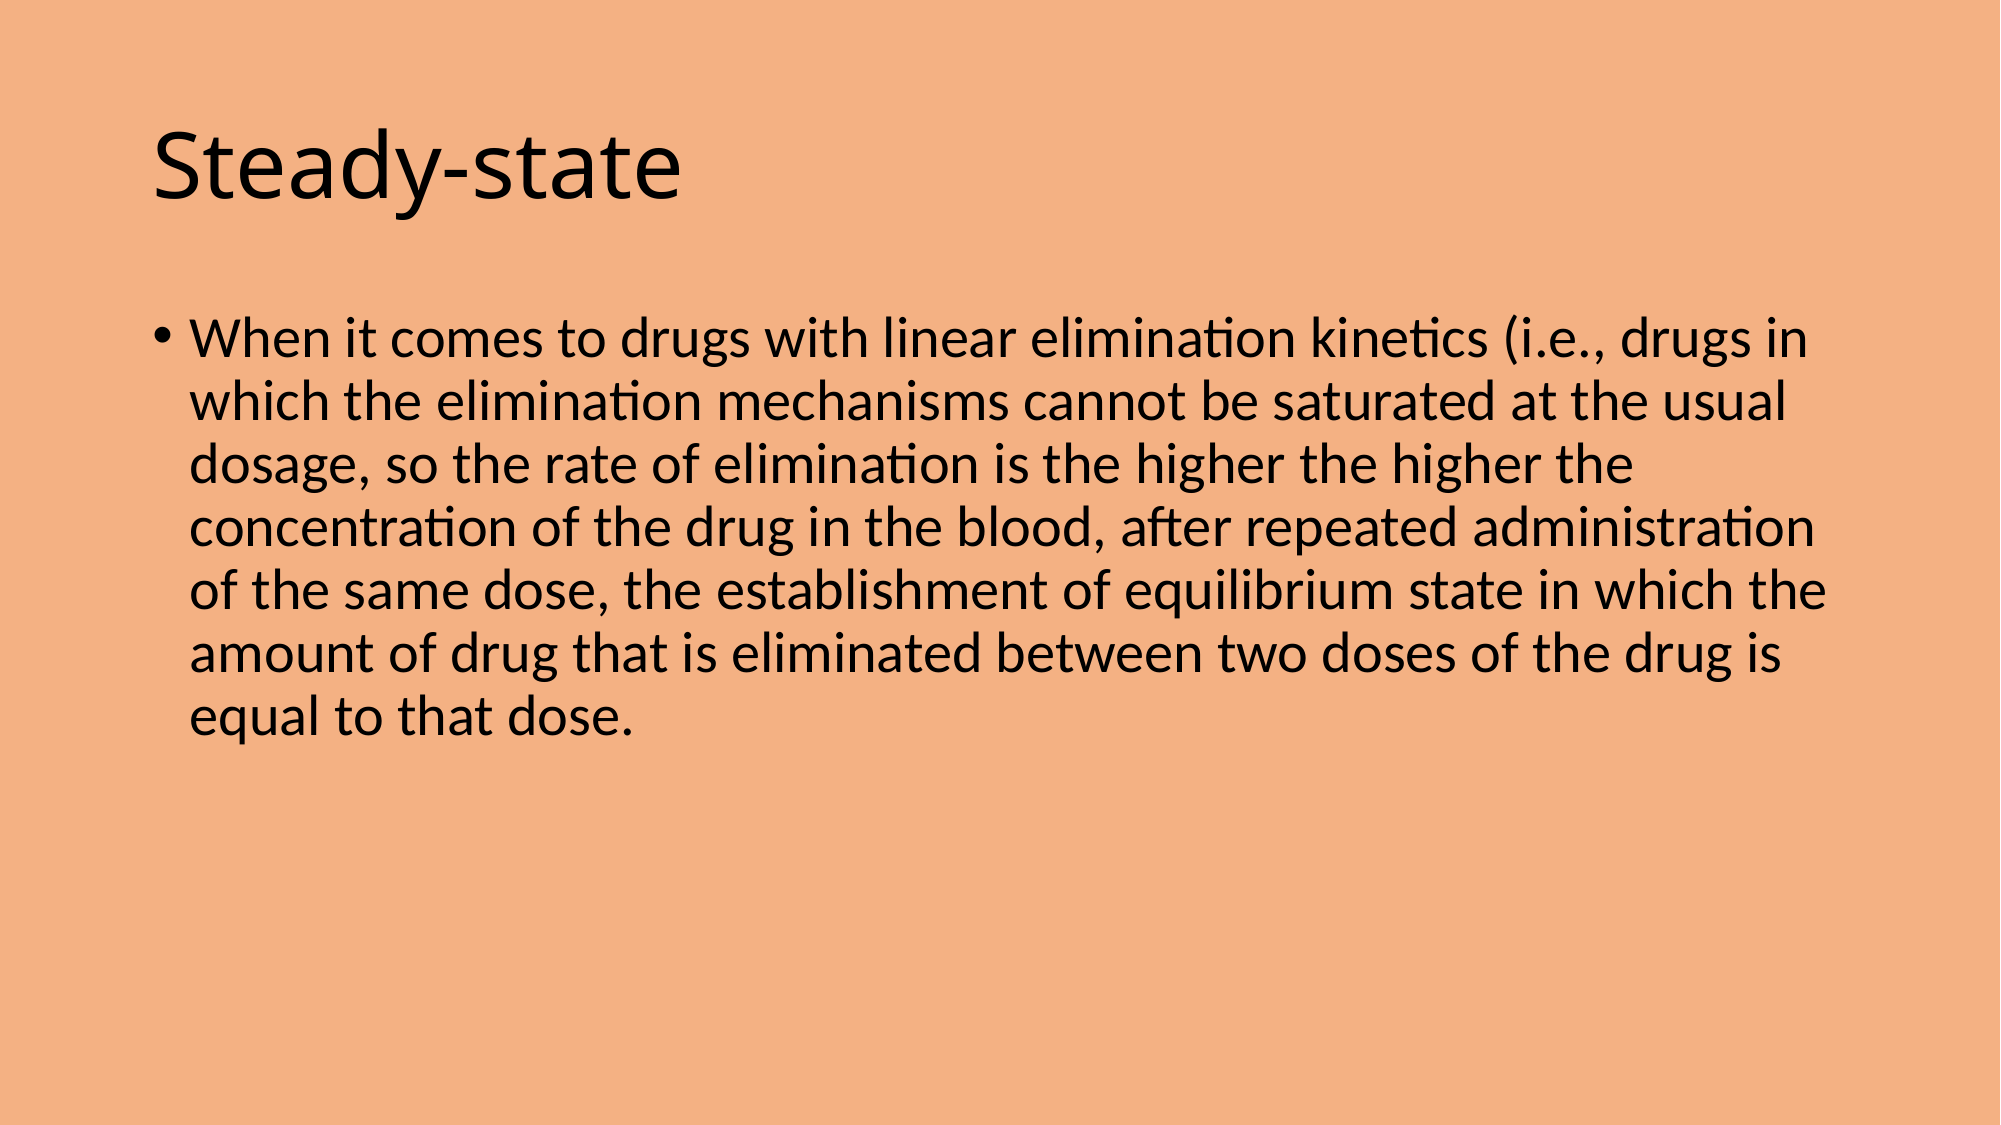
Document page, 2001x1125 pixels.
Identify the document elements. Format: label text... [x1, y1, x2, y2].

title Steady-state [137, 59, 1863, 278]
list When it comes to drugs with linear elimination kinetics (i.e., drugs in which the elimination mechanisms cannot be saturated at the usual dosage, so the rate of elimination is the higher the higher the concentration of the drug in the blood, after repeated administration of the same dose, the establishment of equilibrium state in which the amount of drug that is eliminated between two doses of the drug is equal to that dose. [137, 299, 1863, 1014]
